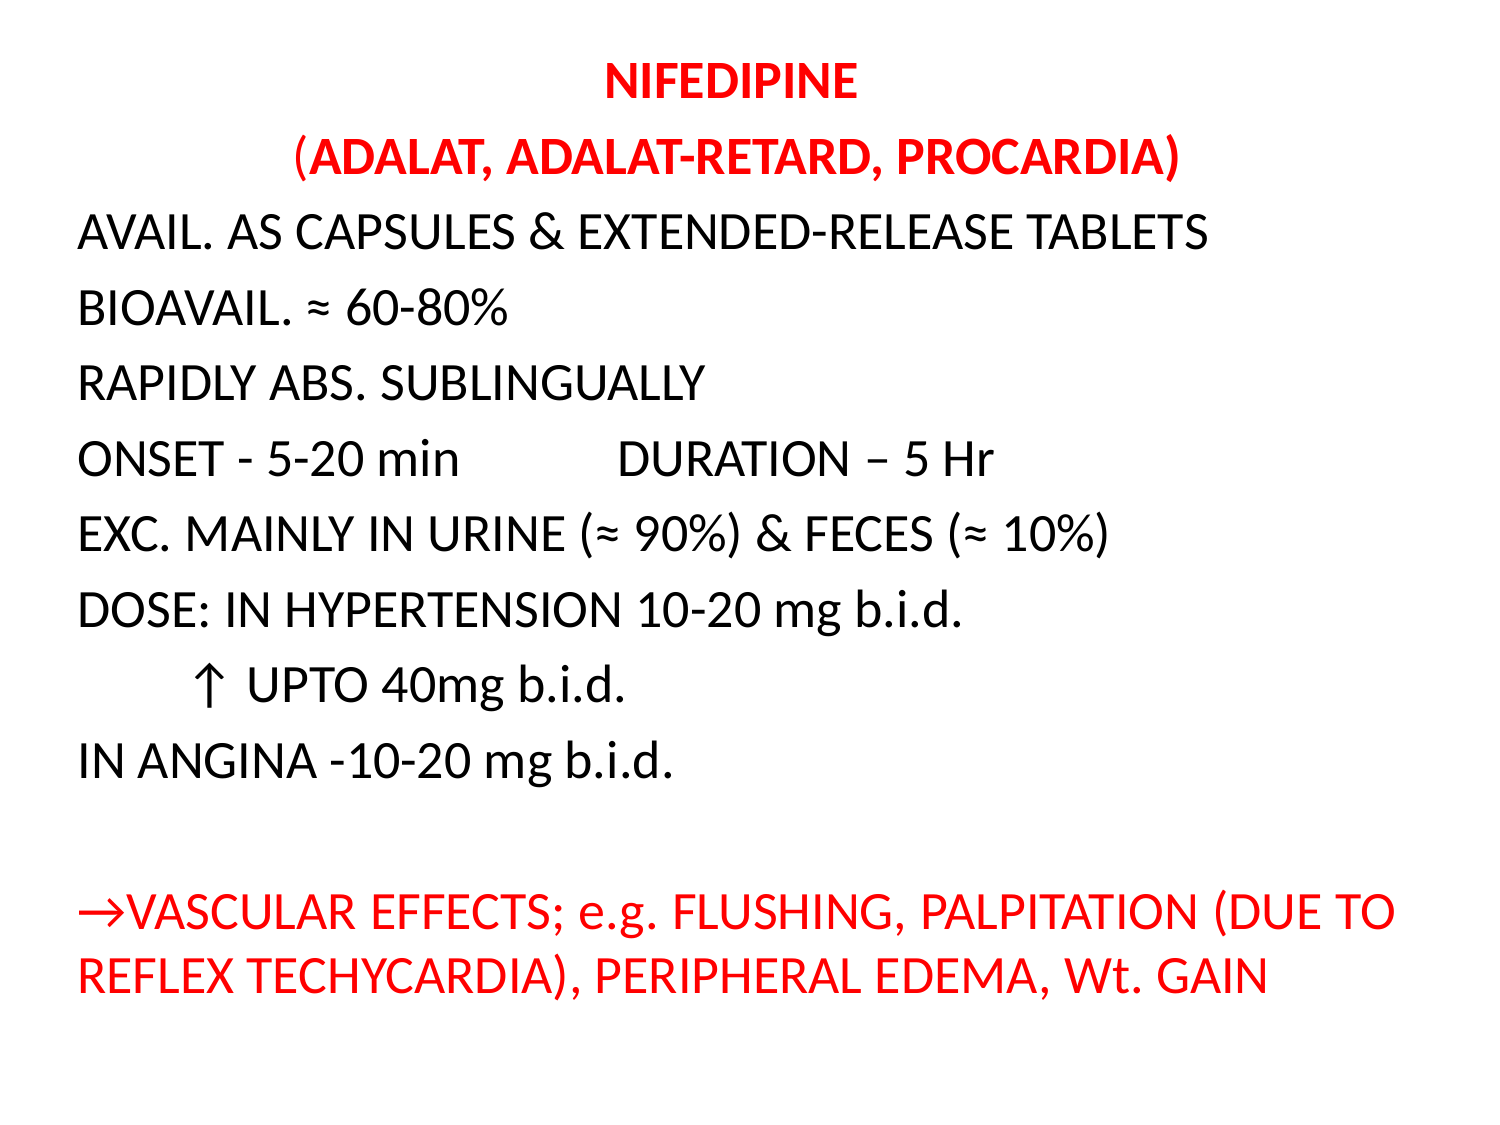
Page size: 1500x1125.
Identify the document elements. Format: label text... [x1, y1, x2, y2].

list NIFEDIPINE (ADALAT, ADALAT-RETARD, PROCARDIA) AVAIL. AS CAPSULES & EXTENDED-RELEASE TABLETS BIOAVAIL. ≈ 60-80% RAPIDLY ABS. SUBLINGUALLY ONSET - 5-20 min DURATION – 5 Hr EXC. MAINLY IN URINE (≈ 90%) & FECES (≈ 10%) DOSE: IN HYPERTENSION 10-20 mg b.i.d. ↑ UPTO 40mg b.i.d. IN ANGINA -10-20 mg b.i.d. →VASCULAR EFFECTS; e.g. FLUSHING, PALPITATION (DUE TO REFLEX TECHYCARDIA), PERIPHERAL EDEMA, Wt. GAIN [62, 37, 1413, 1025]
